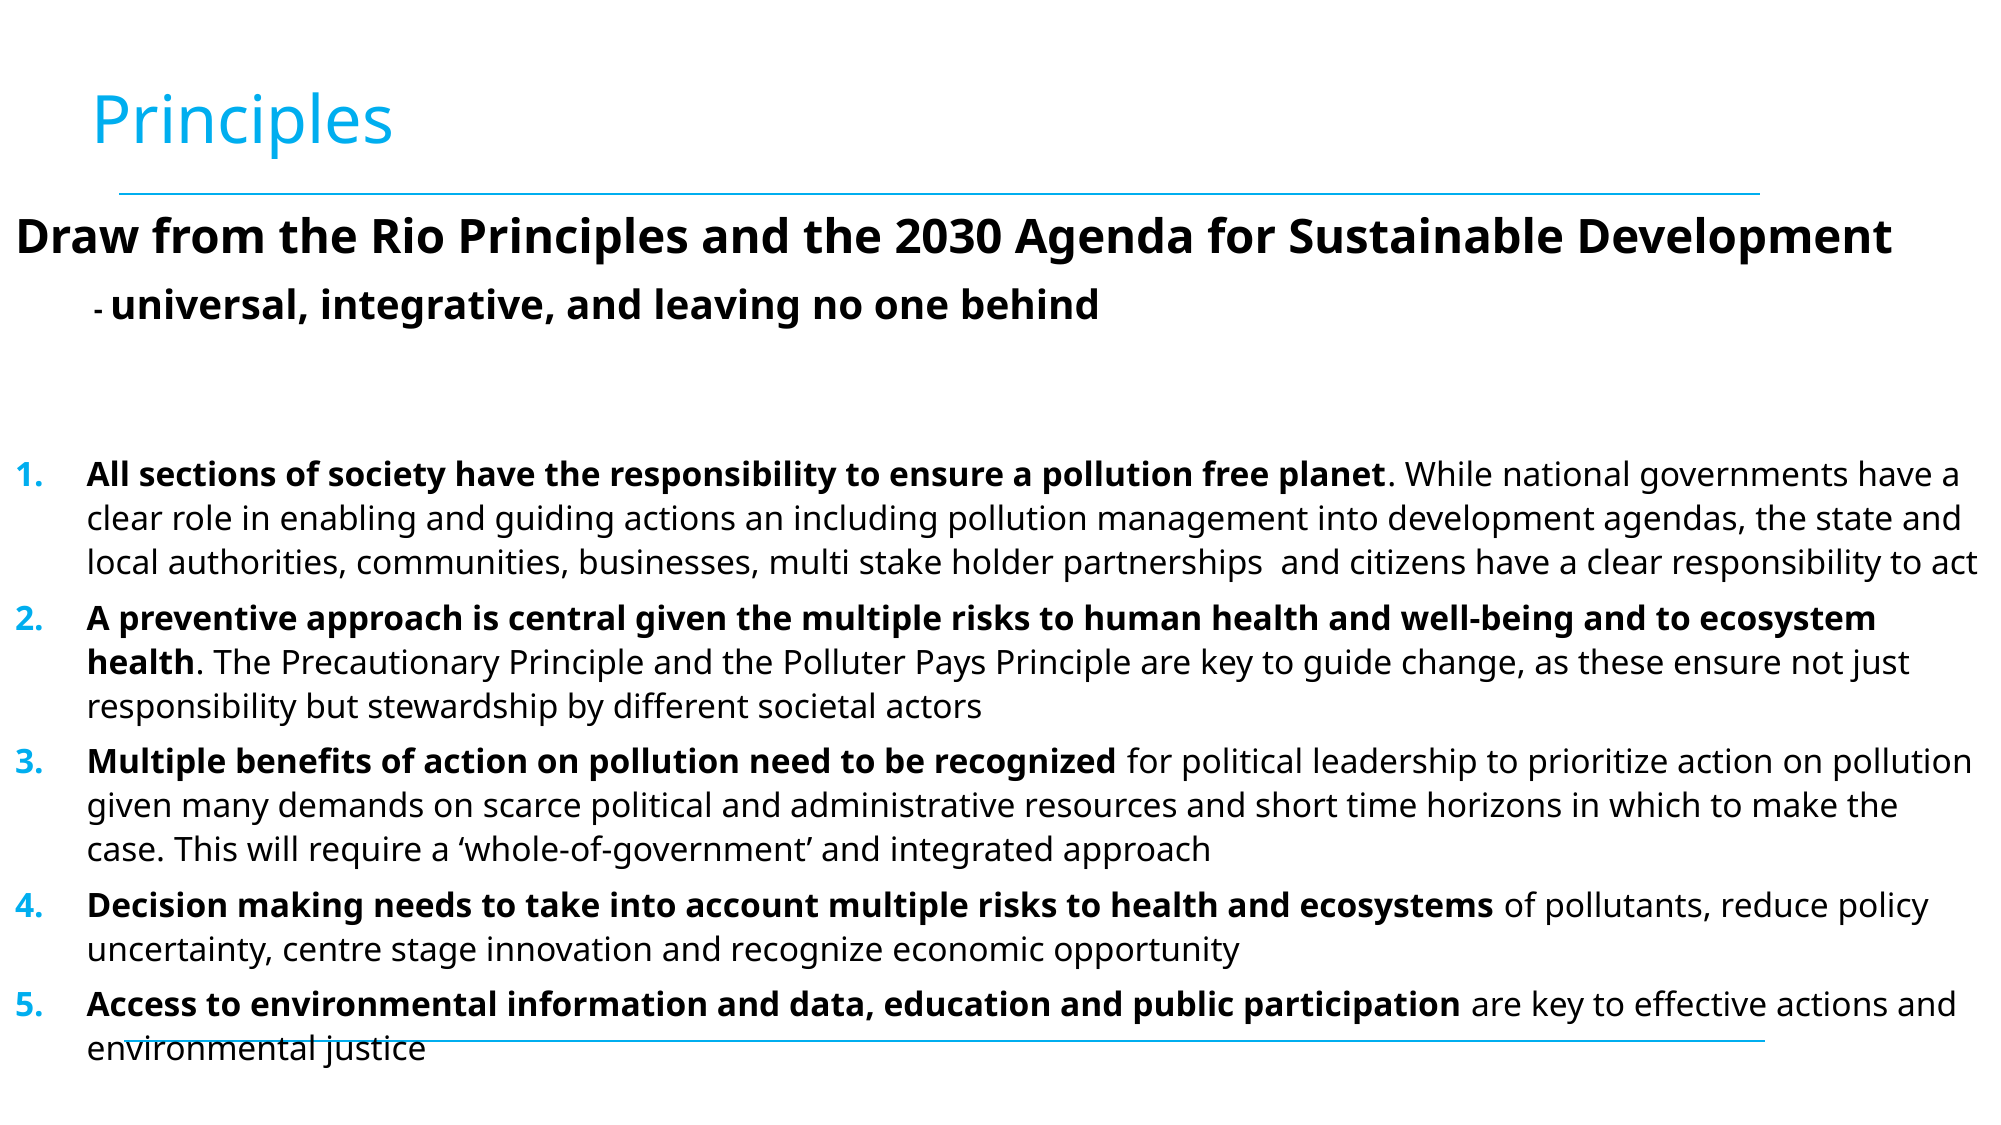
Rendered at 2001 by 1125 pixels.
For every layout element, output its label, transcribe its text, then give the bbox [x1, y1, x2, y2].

list Draw from the Rio Principles and the 2030 Agenda for Sustainable Development - universal, integrative, and leaving no one behind All sections of society have the responsibility to ensure a pollution free planet. While national governments have a clear role in enabling and guiding actions an including pollution management into development agendas, the state and local authorities, communities, businesses, multi stake holder partnerships and citizens have a clear responsibility to act A preventive approach is central given the multiple risks to human health and well-being and to ecosystem health. The Precautionary Principle and the Polluter Pays Principle are key to guide change, as these ensure not just responsibility but stewardship by different societal actors Multiple benefits of action on pollution need to be recognized for political leadership to prioritize action on pollution given many demands on scarce political and administrative resources and short time horizons in which to make the case. This will require a ‘whole-of-government’ and integrated approach Decision making needs to take into account multiple risks to health and ecosystems of pollutants, reduce policy uncertainty, centre stage innovation and recognize economic opportunity Access to environmental information and data, education and public participation are key to effective actions and environmental justice [0, 192, 2000, 1125]
title Principles [76, 59, 1863, 184]
